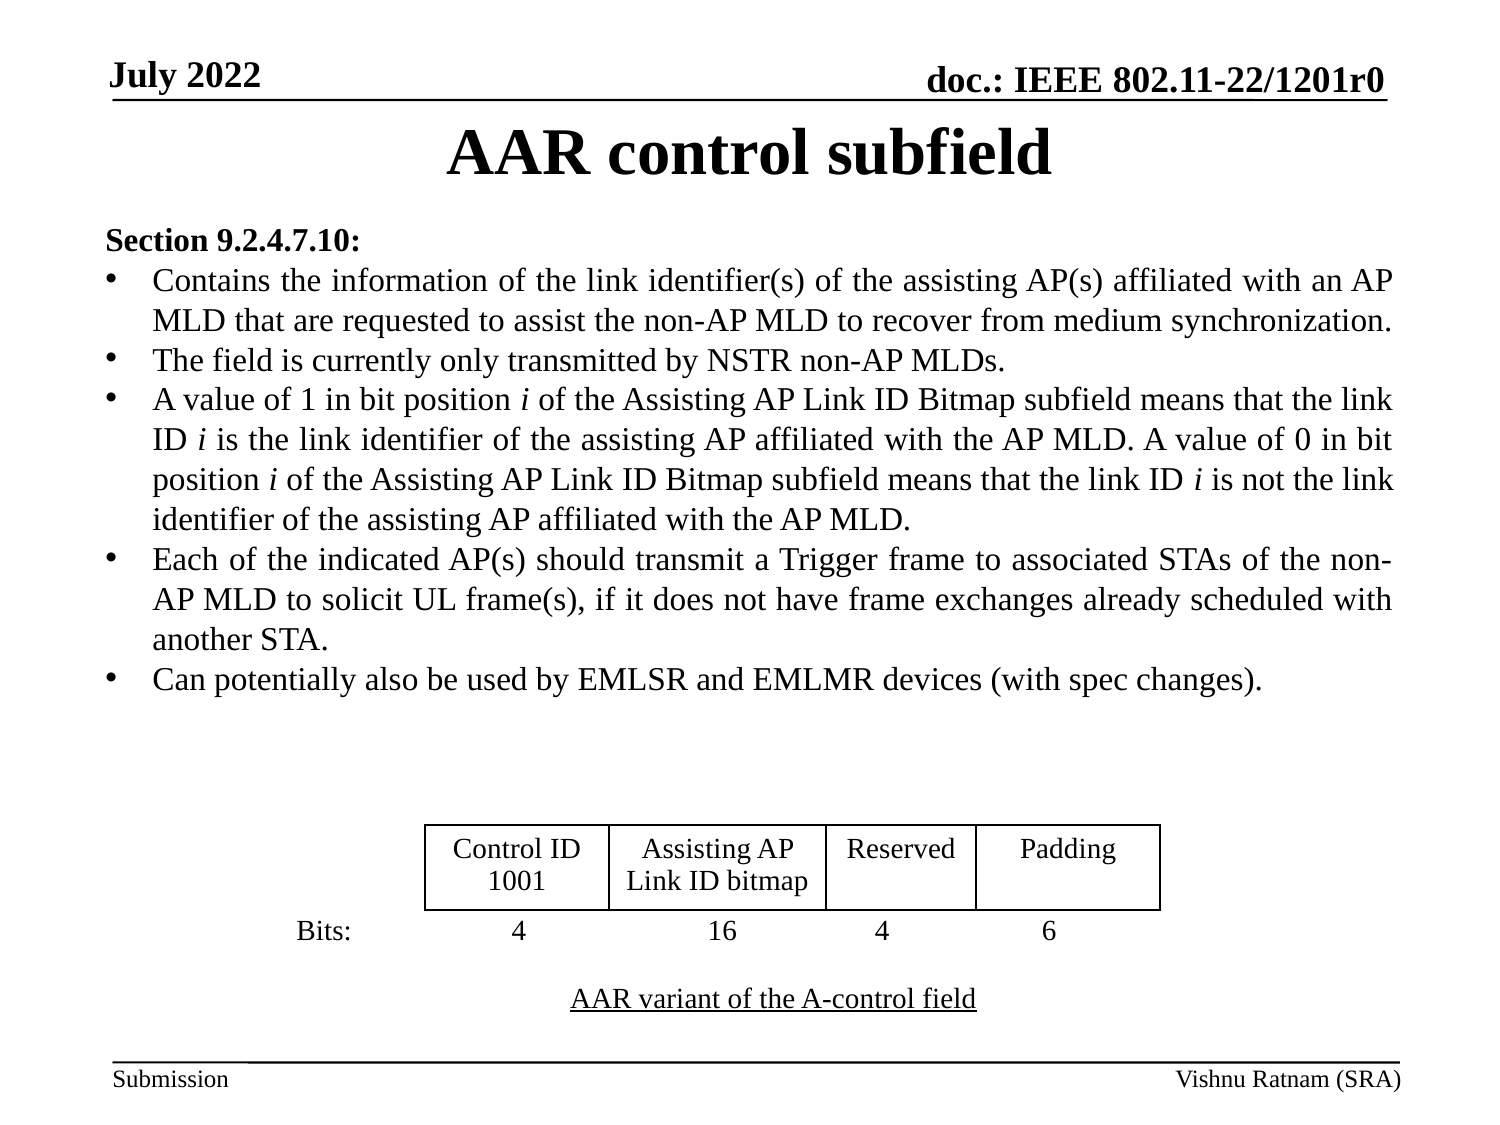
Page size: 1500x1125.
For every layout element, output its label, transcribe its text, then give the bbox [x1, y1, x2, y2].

table_header Control ID 1001 [426, 826, 608, 904]
footer Vishnu Ratnam (SRA) [949, 1061, 1402, 1093]
title AAR control subfield [112, 98, 1388, 199]
text_box AAR variant of the A-control field [364, 972, 1183, 1022]
text_box Bits: 4 16 4 6 [281, 904, 1119, 954]
text_box Section 9.2.4.7.10: Contains the information of the link identifier(s) of the assisting AP(s) affiliated with an AP MLD that are requested to assist the non-AP MLD to recover from medium synchronization. The field is currently only transmitted by NSTR non-AP MLDs. A value of 1 in bit position i of the Assisting AP Link ID Bitmap subfield means that the link ID i is the link identifier of the assisting AP affiliated with the AP MLD. A value of 0 in bit position i of the Assisting AP Link ID Bitmap subfield means that the link ID i is not the link identifier of the assisting AP affiliated with the AP MLD. Each of the indicated AP(s) should transmit a Trigger frame to associated STAs of the non-AP MLD to solicit UL frame(s), if it does not have frame exchanges already scheduled with another STA. Can potentially also be used by EMLSR and EMLMR devices (with spec changes). [90, 210, 1410, 705]
table_header Reserved [827, 826, 975, 904]
table_header Assisting AP Link ID bitmap [610, 826, 825, 904]
table_header Padding [977, 826, 1159, 909]
